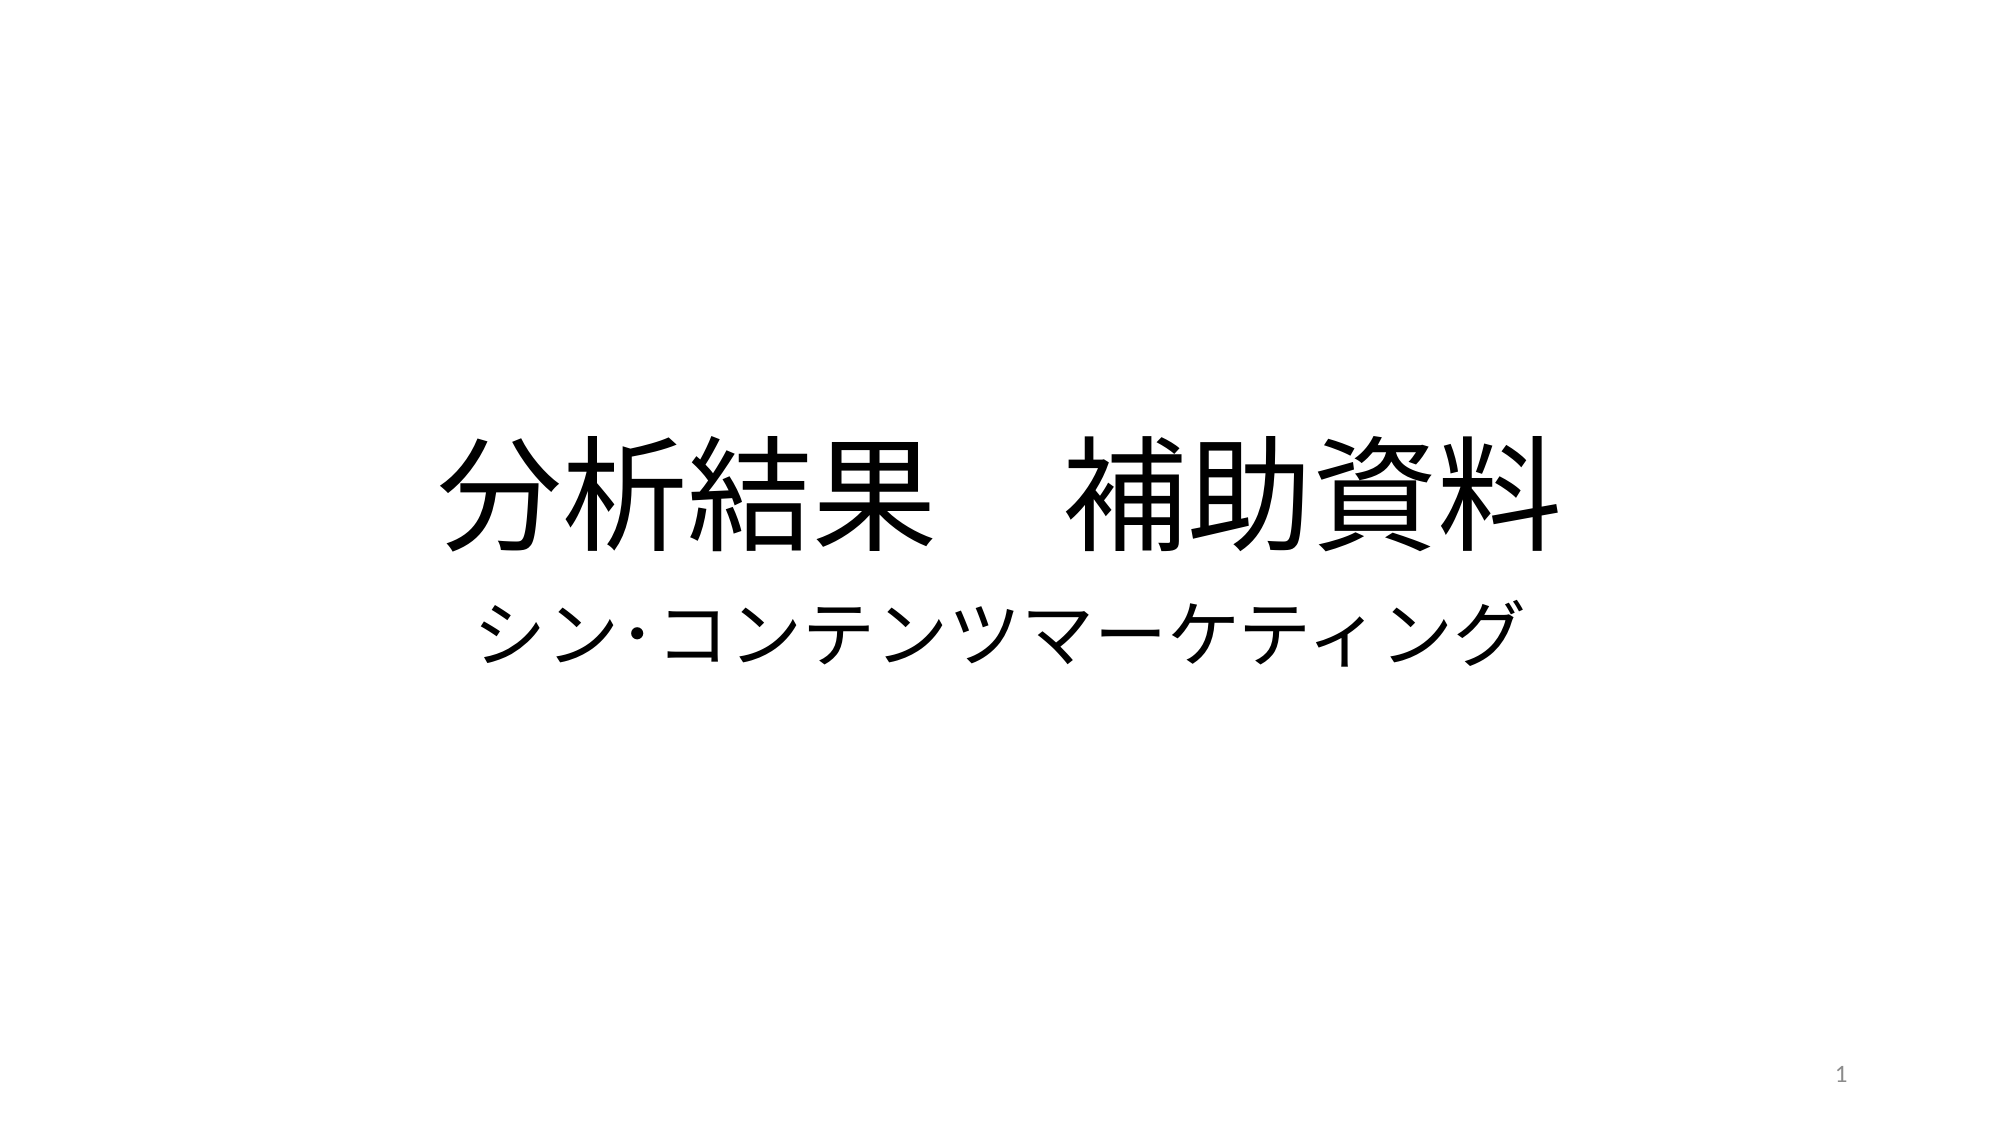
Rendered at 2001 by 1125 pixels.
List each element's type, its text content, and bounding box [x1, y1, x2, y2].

slide_number 1 [1412, 1042, 1863, 1103]
title 分析結果 補助資料 [249, 184, 1750, 576]
subtitle シン･コンテンツマーケティング [249, 590, 1750, 863]
